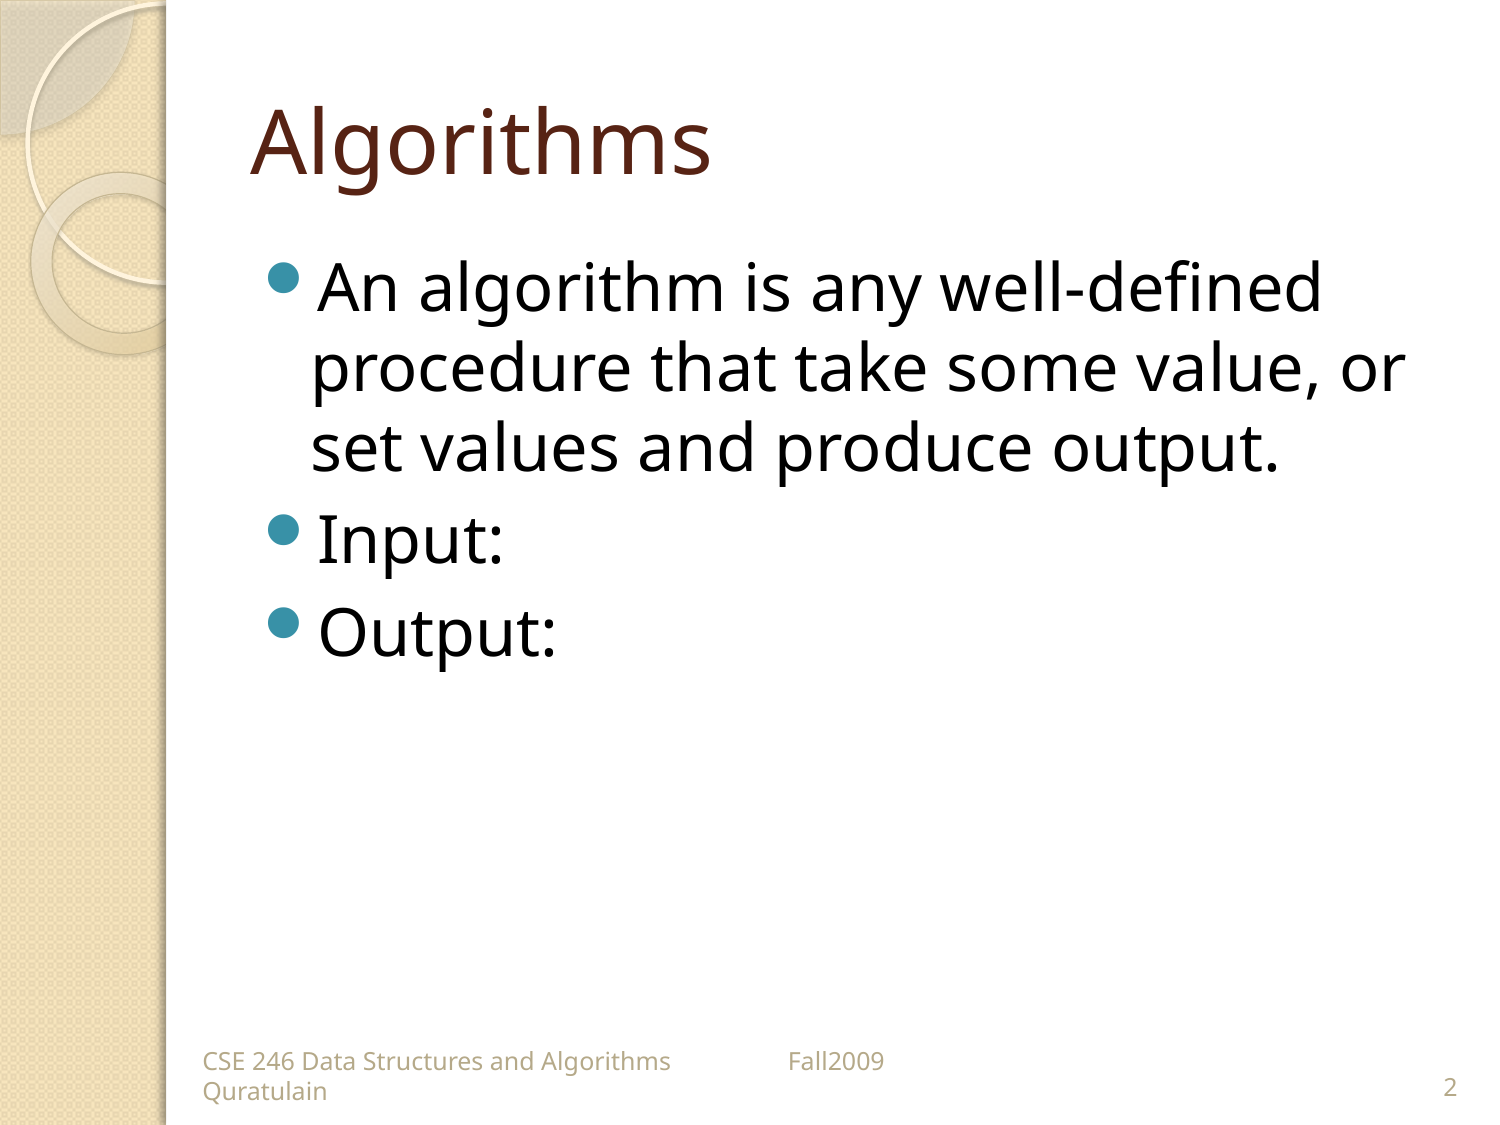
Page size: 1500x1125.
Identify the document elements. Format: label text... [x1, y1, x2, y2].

list An algorithm is any well-defined procedure that take some value, or set values and produce output. Input: Output: [235, 237, 1466, 1025]
slide_number 2 [1413, 1034, 1488, 1113]
title Algorithms [235, 45, 1466, 233]
footer CSE 246 Data Structures and Algorithms Fall2009 Quratulain [187, 1034, 1413, 1113]
